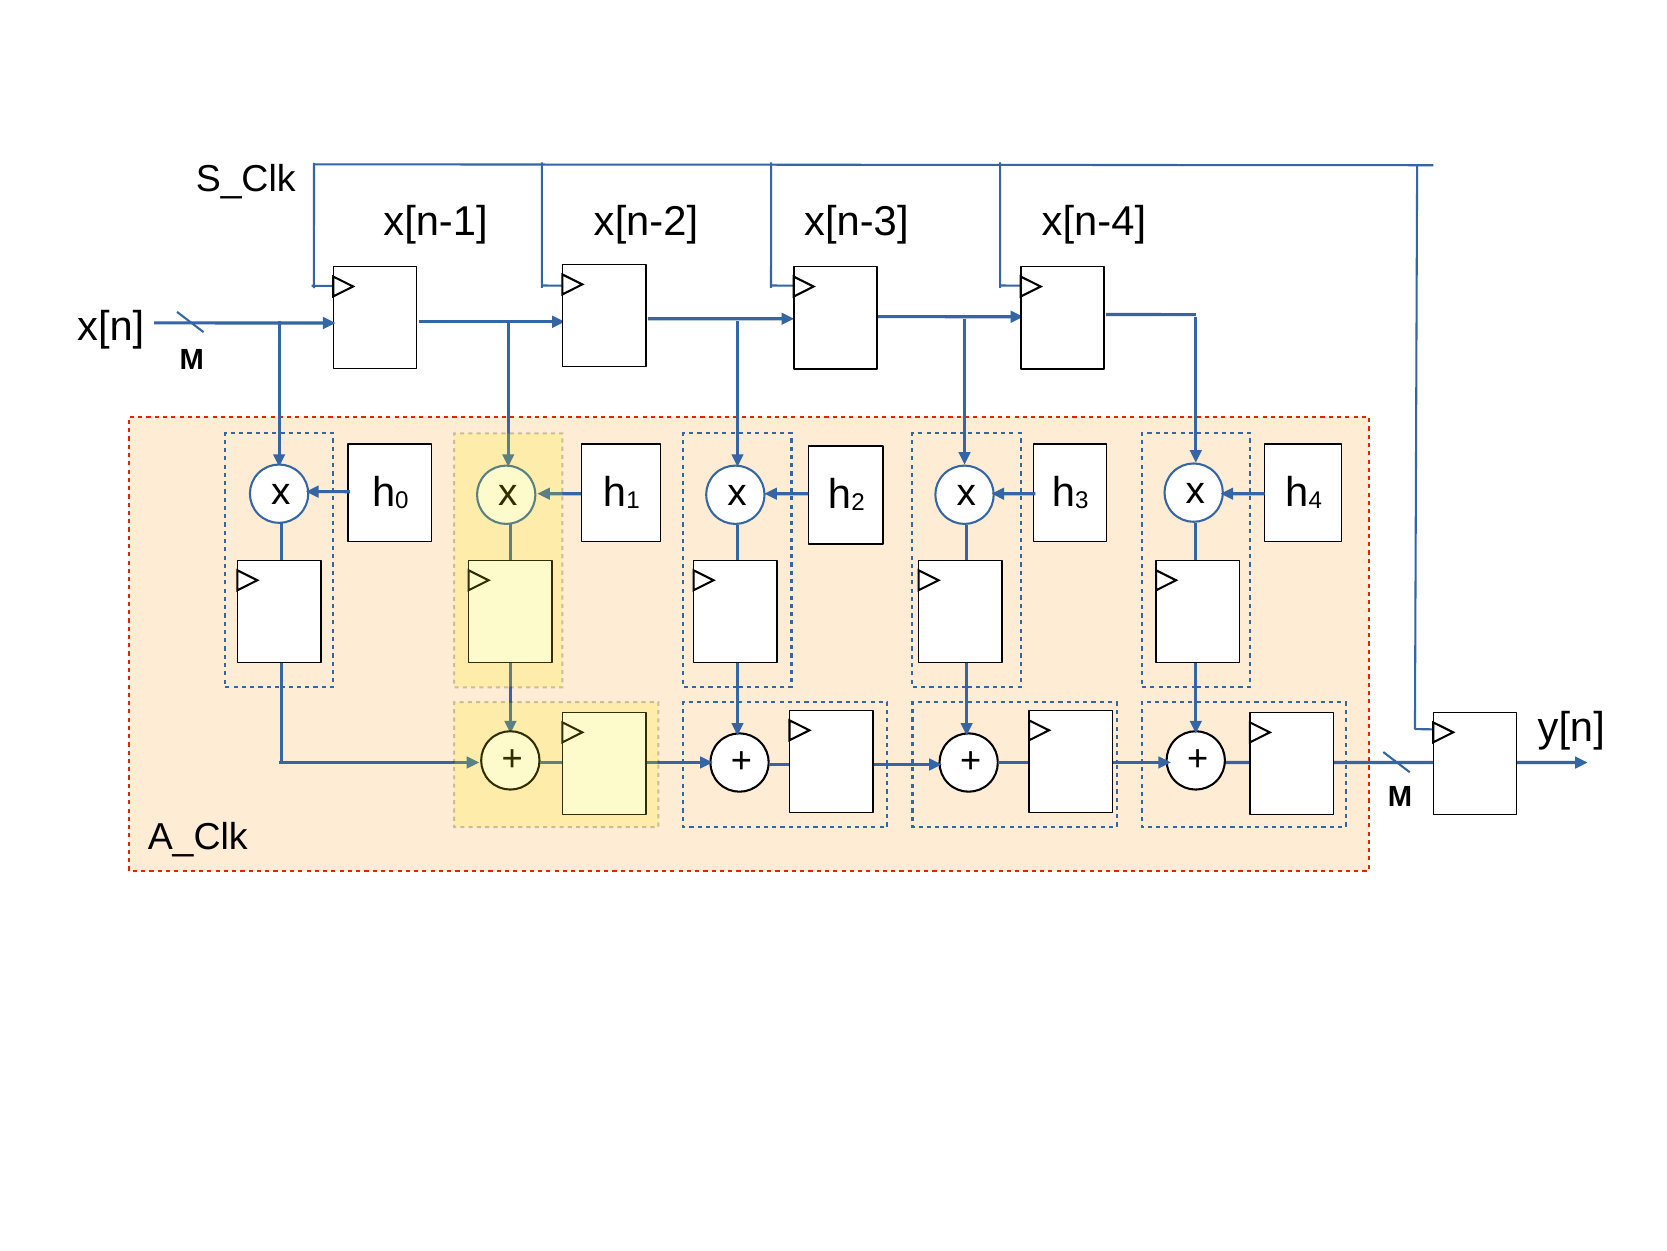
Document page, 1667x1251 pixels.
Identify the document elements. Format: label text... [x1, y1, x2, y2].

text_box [1028, 710, 1113, 813]
text_box [1141, 702, 1346, 828]
text_box [129, 416, 1369, 871]
text_box y[n] [1537, 699, 1630, 761]
text_box S_Clk [195, 154, 307, 232]
text_box [454, 702, 659, 828]
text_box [1155, 560, 1240, 663]
text_box x[n-2] [593, 193, 723, 255]
text_box [454, 433, 563, 688]
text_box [333, 266, 417, 369]
text_box [683, 433, 792, 688]
text_box [509, 315, 558, 328]
text_box [912, 433, 1021, 688]
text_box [1249, 712, 1334, 815]
text_box x[n-1] [383, 193, 513, 255]
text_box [347, 443, 432, 542]
text_box M [1350, 770, 1434, 819]
text_box [887, 310, 1016, 323]
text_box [237, 560, 322, 663]
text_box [1433, 712, 1517, 815]
text_box [224, 433, 334, 688]
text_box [793, 266, 878, 370]
text_box x[n] [77, 298, 169, 360]
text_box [1264, 443, 1342, 542]
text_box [1166, 730, 1226, 790]
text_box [1020, 266, 1105, 370]
text_box A_Clk [147, 812, 259, 865]
text_box [655, 312, 789, 325]
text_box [693, 560, 778, 663]
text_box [580, 443, 661, 542]
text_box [939, 733, 999, 792]
text_box [683, 702, 888, 828]
text_box x[n-3] [804, 193, 934, 255]
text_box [918, 560, 1003, 663]
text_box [710, 733, 769, 792]
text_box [789, 710, 874, 813]
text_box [808, 445, 884, 544]
text_box [1524, 761, 1588, 769]
text_box [1141, 433, 1250, 688]
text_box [1033, 443, 1107, 542]
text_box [480, 730, 540, 790]
text_box M [141, 334, 242, 382]
text_box [280, 316, 329, 330]
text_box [562, 264, 647, 367]
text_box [468, 560, 553, 663]
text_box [562, 712, 647, 815]
text_box x[n-4] [1041, 193, 1171, 255]
text_box [912, 702, 1117, 828]
